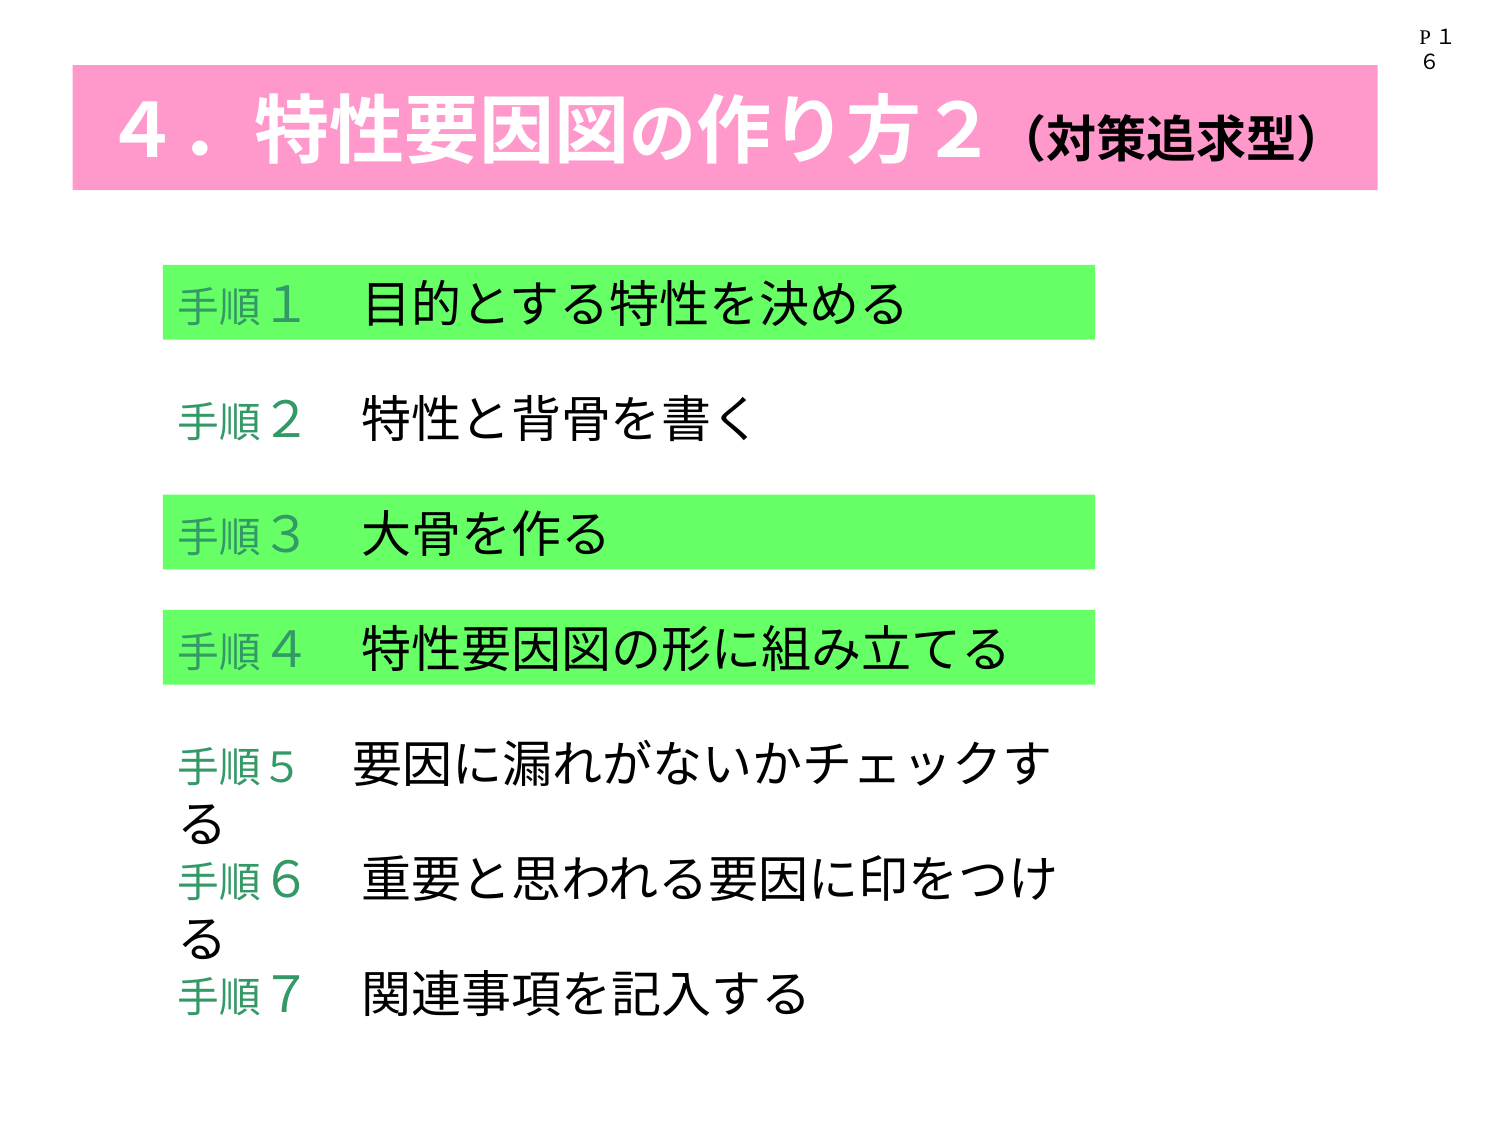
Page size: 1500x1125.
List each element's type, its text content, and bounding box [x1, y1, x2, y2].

text_box 手順３ 大骨を作る [162, 494, 1096, 570]
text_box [162, 724, 1096, 1031]
text_box 手順１ 目的とする特性を決める [162, 264, 1096, 340]
text_box 手順４ 特性要因図の形に組み立てる [162, 609, 1096, 685]
text_box P１６ [1404, 16, 1486, 82]
text_box 手順２ 特性と背骨を書く [162, 379, 1096, 455]
title ４．特性要因図の作り方２（対策追求型） [72, 65, 1378, 191]
